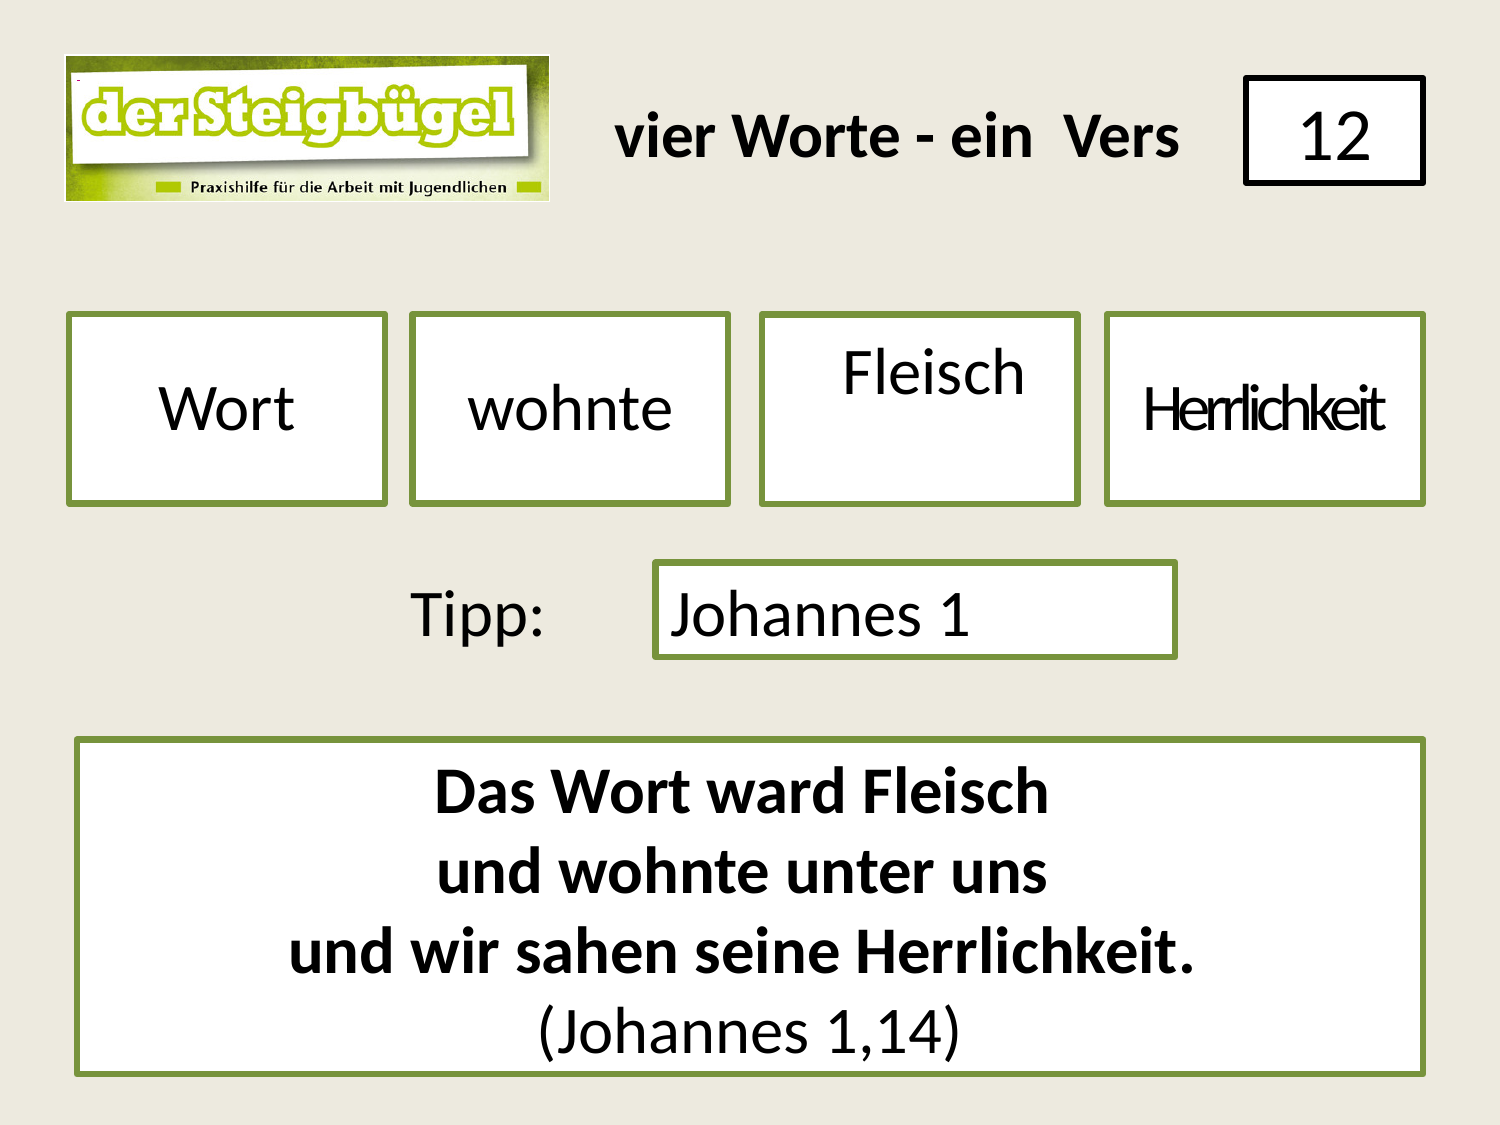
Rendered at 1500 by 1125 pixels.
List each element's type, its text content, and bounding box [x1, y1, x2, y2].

text_box 12 [1246, 78, 1424, 183]
text_box Das Wort ward Fleisch und wohnte unter uns und wir sahen seine Herrlichkeit. (Johannes 1,14) [76, 739, 1424, 1075]
picture [64, 54, 550, 202]
text_box Johannes 1 [655, 562, 739, 658]
text_box Tipp: [395, 562, 585, 658]
title vier Worte - ein Vers [584, 54, 1211, 209]
table_header [739, 536, 761, 688]
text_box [64, 290, 1424, 528]
text_box Johannes 1 [761, 562, 1176, 658]
